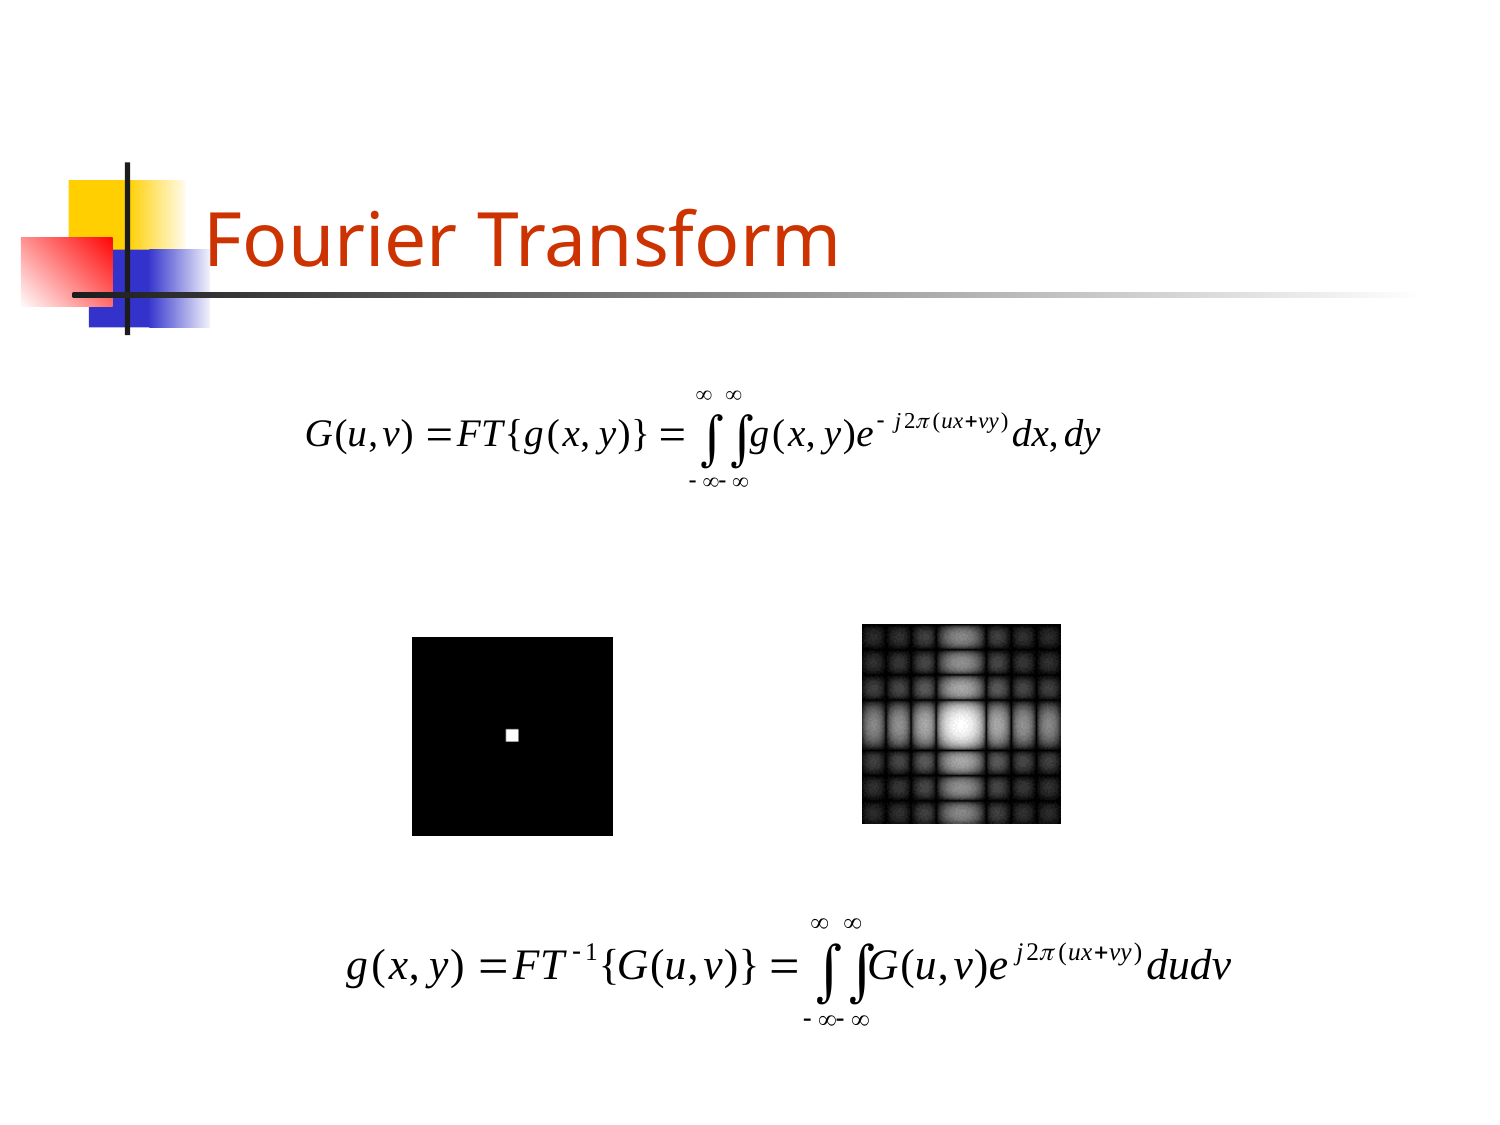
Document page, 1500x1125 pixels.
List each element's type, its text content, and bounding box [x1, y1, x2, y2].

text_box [299, 374, 1109, 495]
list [337, 899, 1238, 1035]
title Fourier Transform [188, 101, 1468, 289]
picture [412, 637, 613, 837]
picture [862, 624, 1062, 824]
